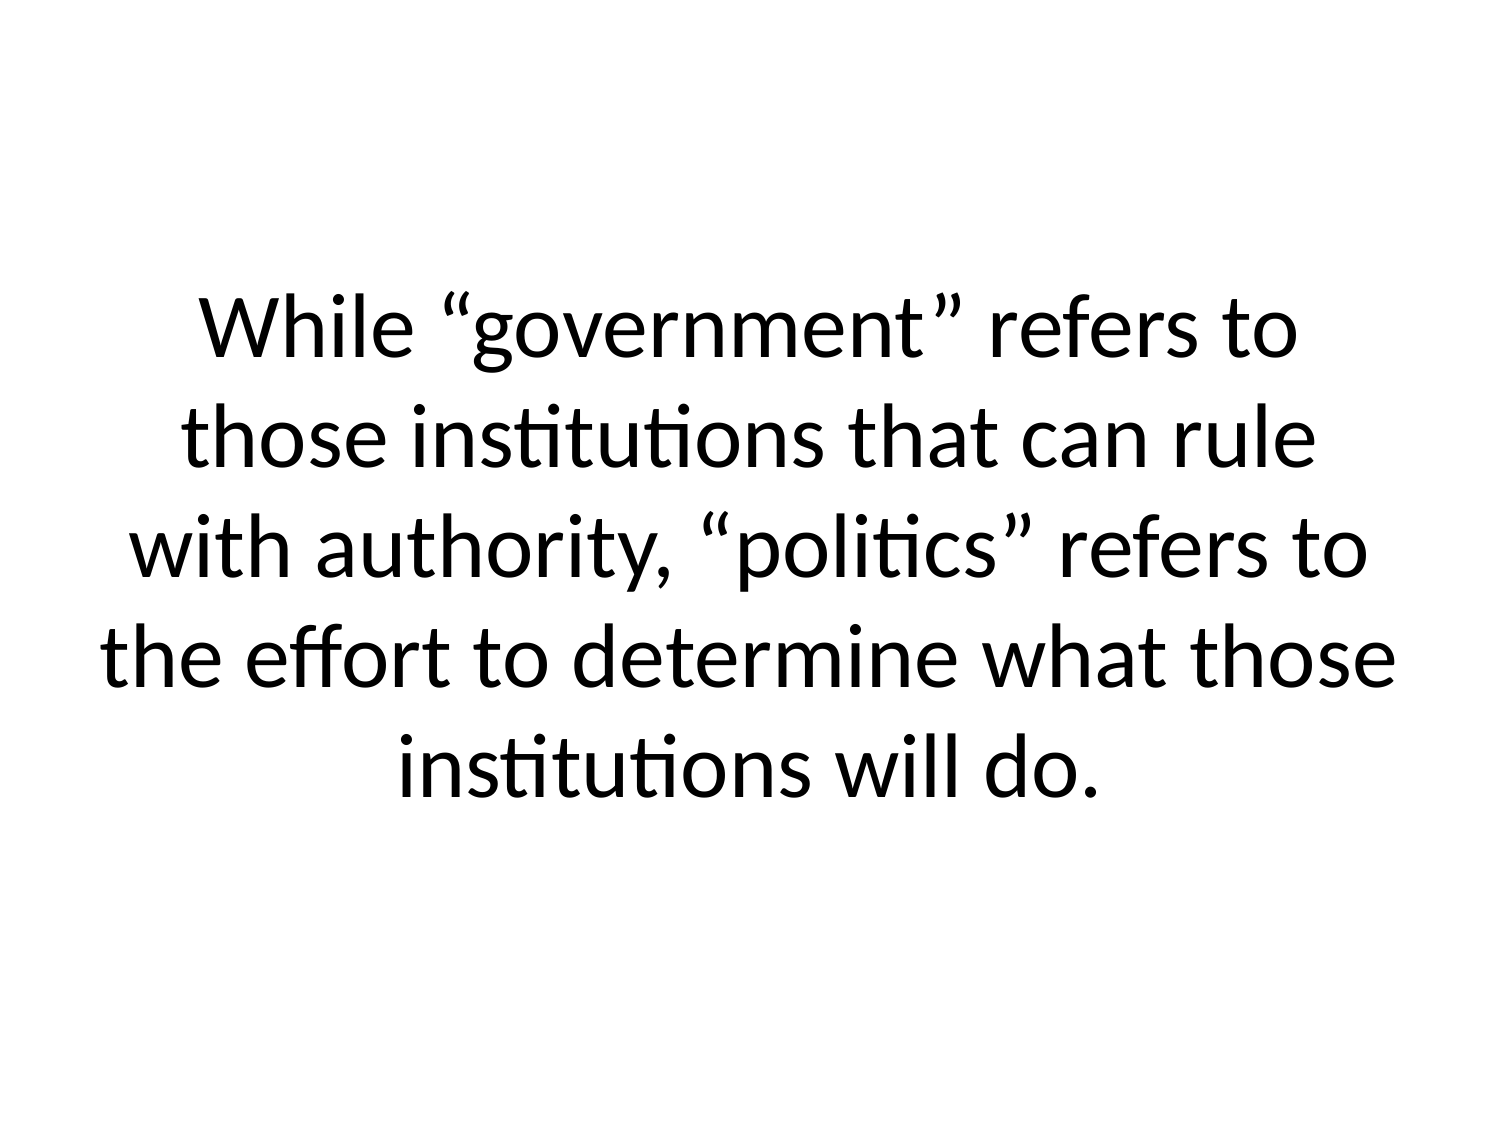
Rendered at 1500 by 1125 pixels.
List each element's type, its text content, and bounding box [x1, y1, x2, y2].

title While “government” refers to those institutions that can rule with authority, “politics” refers to the effort to determine what those institutions will do. [74, 44, 1426, 1038]
